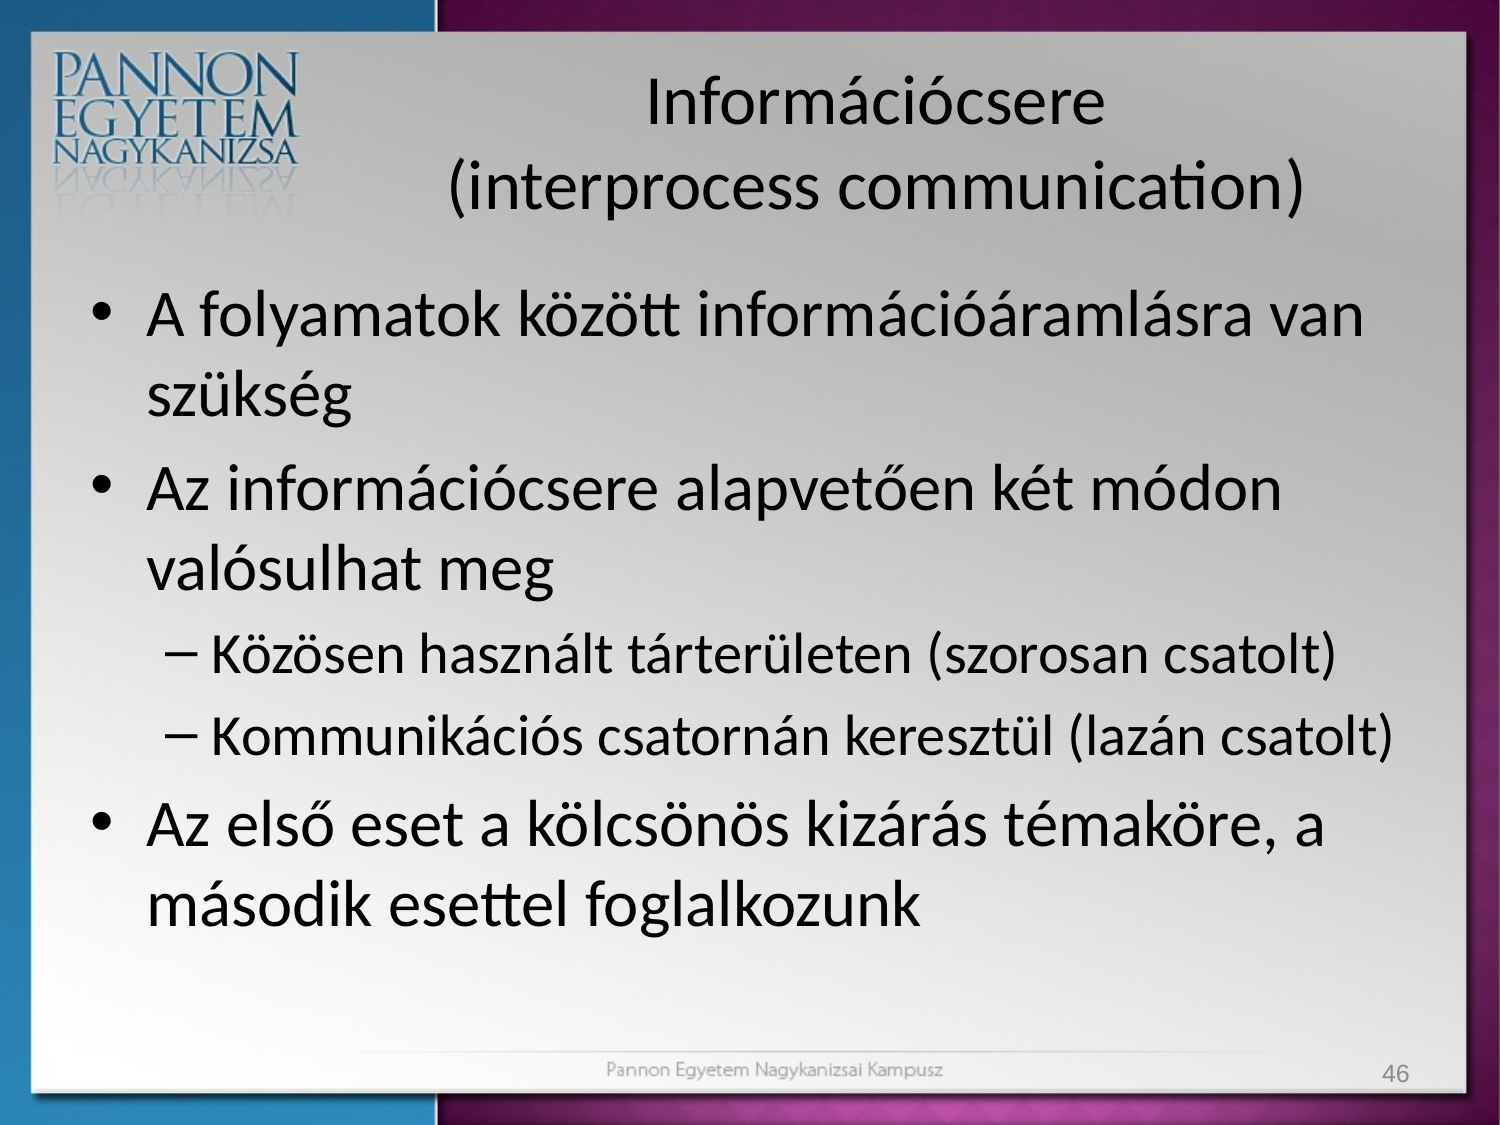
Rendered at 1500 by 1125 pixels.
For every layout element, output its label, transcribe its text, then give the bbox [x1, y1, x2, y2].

slide_number 46 [1074, 1042, 1425, 1103]
list A folyamatok között információáramlásra van szükség Az információcsere alapvetően két módon valósulhat meg Közösen használt tárterületen (szorosan csatolt) Kommunikációs csatornán keresztül (lazán csatolt) Az első eset a kölcsönös kizárás témaköre, a második esettel foglalkozunk [75, 262, 1425, 1038]
picture [0, 0, 1500, 1125]
title Információcsere (interprocess communication) [328, 45, 1425, 233]
